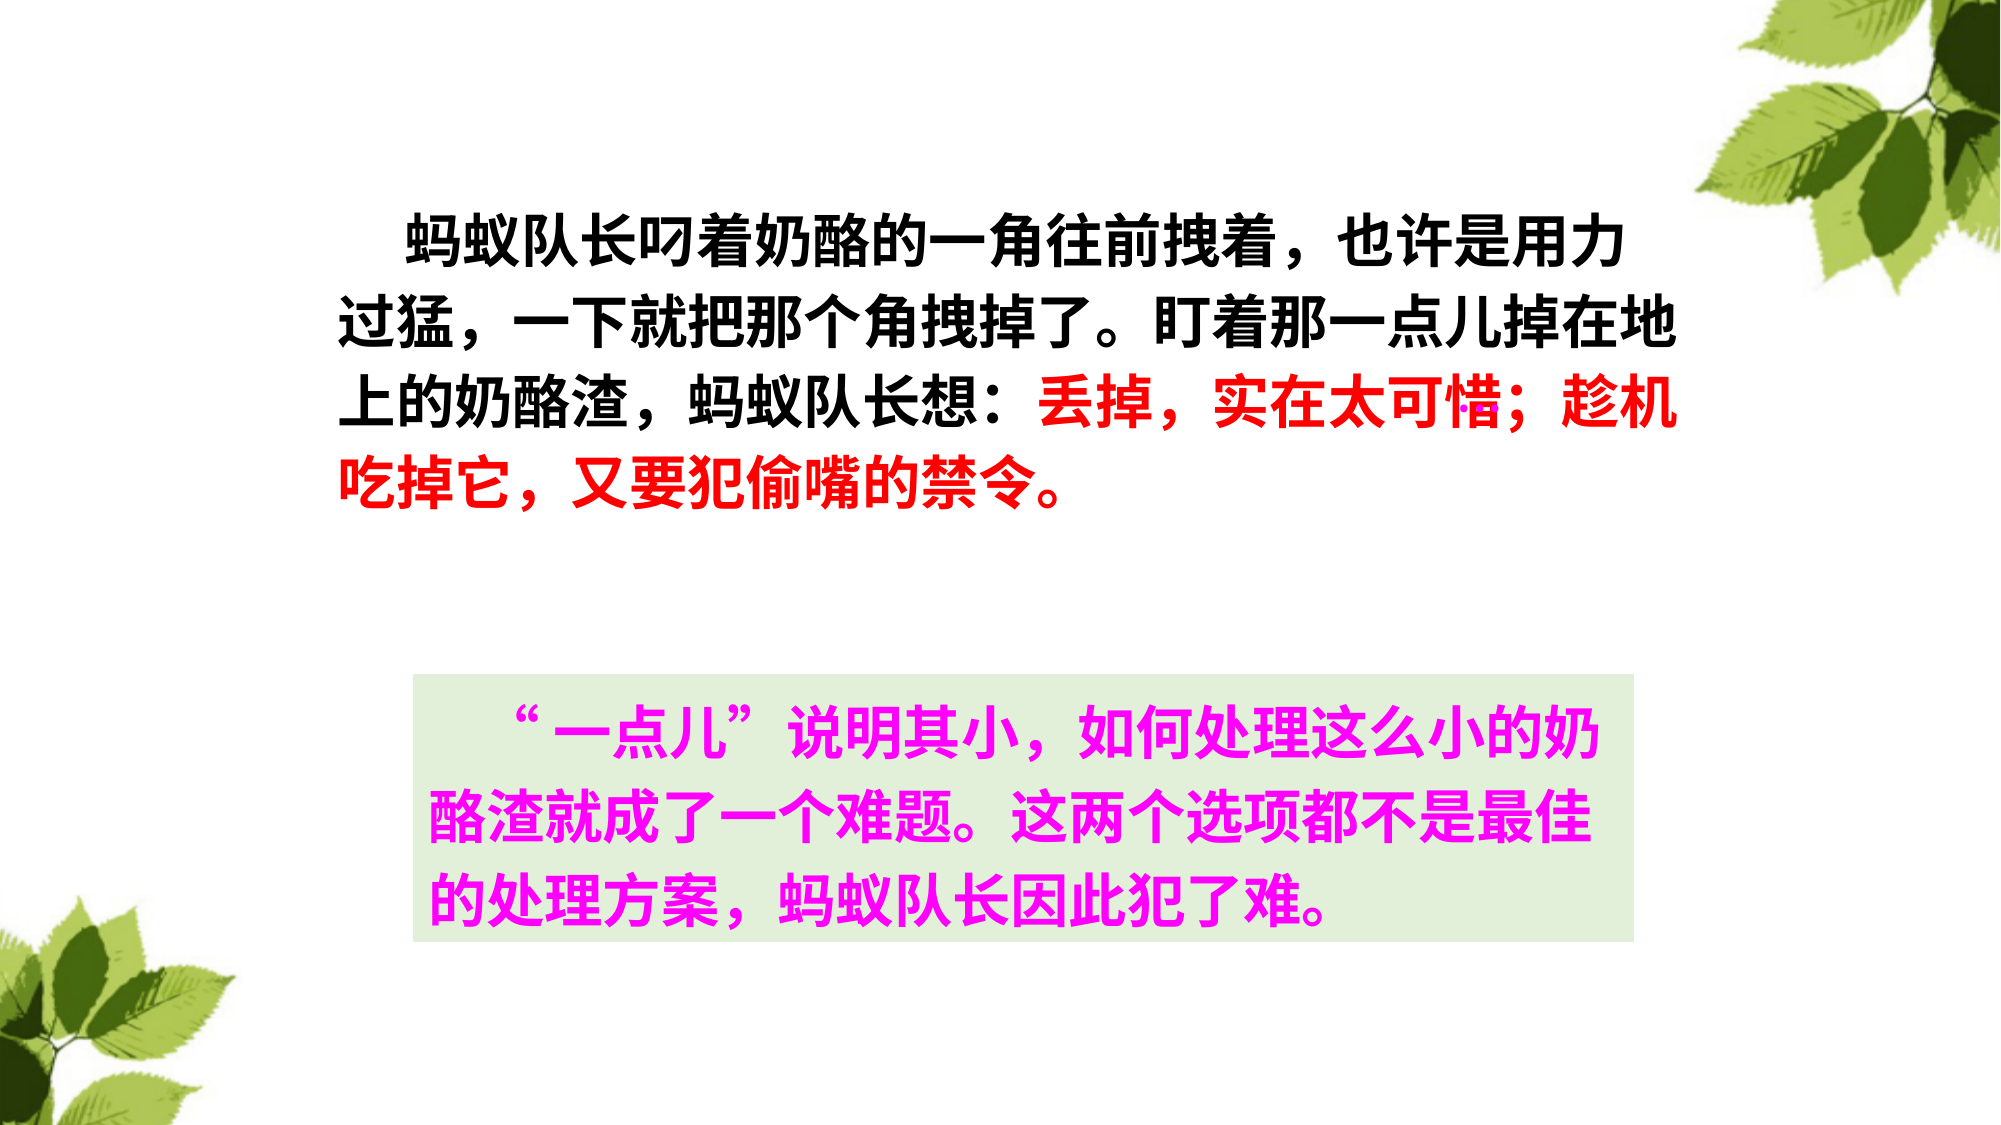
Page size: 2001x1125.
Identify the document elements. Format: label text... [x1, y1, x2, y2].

text_box ··· [1442, 363, 1519, 449]
text_box 蚂蚁队长叼着奶酪的一角往前拽着，也许是用力过猛，一下就把那个角拽掉了。盯着那一点儿掉在地上的奶酪渣，蚂蚁队长想：丢掉，实在太可惜；趁机吃掉它，又要犯偷嘴的禁令。 [323, 186, 1701, 524]
text_box “一点儿”说明其小，如何处理这么小的奶酪渣就成了一个难题。这两个选项都不是最佳的处理方案，蚂蚁队长因此犯了难。 [413, 674, 1634, 942]
picture [0, 890, 242, 1125]
picture [1687, 0, 2001, 303]
